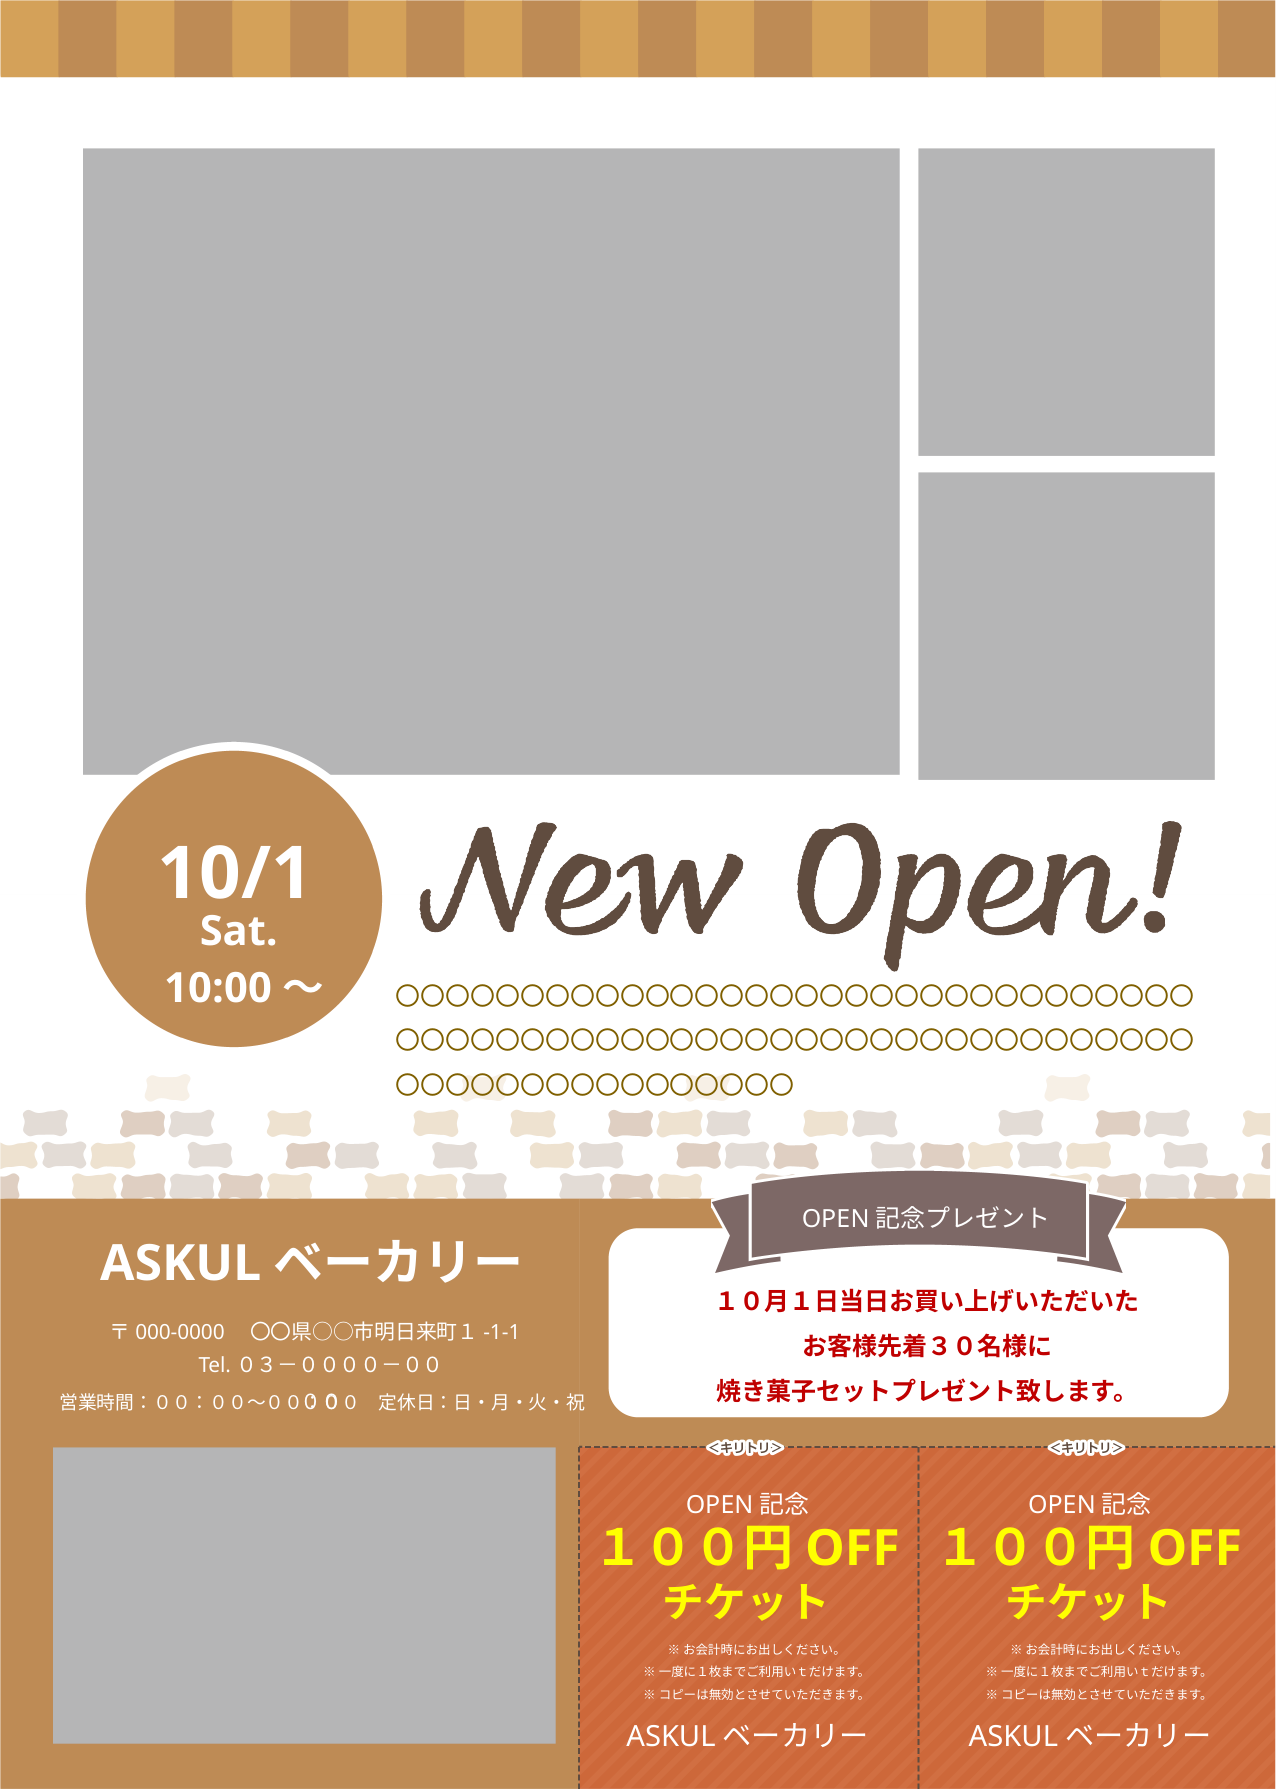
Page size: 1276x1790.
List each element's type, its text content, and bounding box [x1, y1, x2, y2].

text_box 〇〇〇〇〇〇〇〇〇〇〇〇〇〇〇〇〇〇〇〇〇〇〇〇〇〇〇〇〇〇〇〇〇〇〇〇〇〇〇〇〇〇〇〇〇〇〇〇〇〇〇〇〇〇〇〇〇〇〇〇〇〇〇〇〇〇〇〇〇〇〇〇〇〇〇〇〇〇〇〇 [395, 962, 1211, 1145]
text_box 営業時間：００：００～００：００ 定休日：日・月・火・祝 [29, 1377, 188, 1414]
text_box ASKULベーカリー [75, 1228, 549, 1291]
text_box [933, 1470, 1246, 1744]
text_box １０月１日当日お買い上げいただいた お客様先着３０名様に 焼き菓子セットプレゼント致します。 [609, 1267, 1246, 1405]
text_box 〒000-0000 〇〇県○○市明日来町１-1-1 [97, 1303, 533, 1344]
text_box 営業時間：００：００～００：００ 定休日：日・月・火・祝 [454, 1377, 614, 1414]
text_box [590, 1470, 904, 1744]
text_box Tel.０３－００００－００００ [188, 1344, 454, 1414]
picture [0, 0, 1276, 1789]
